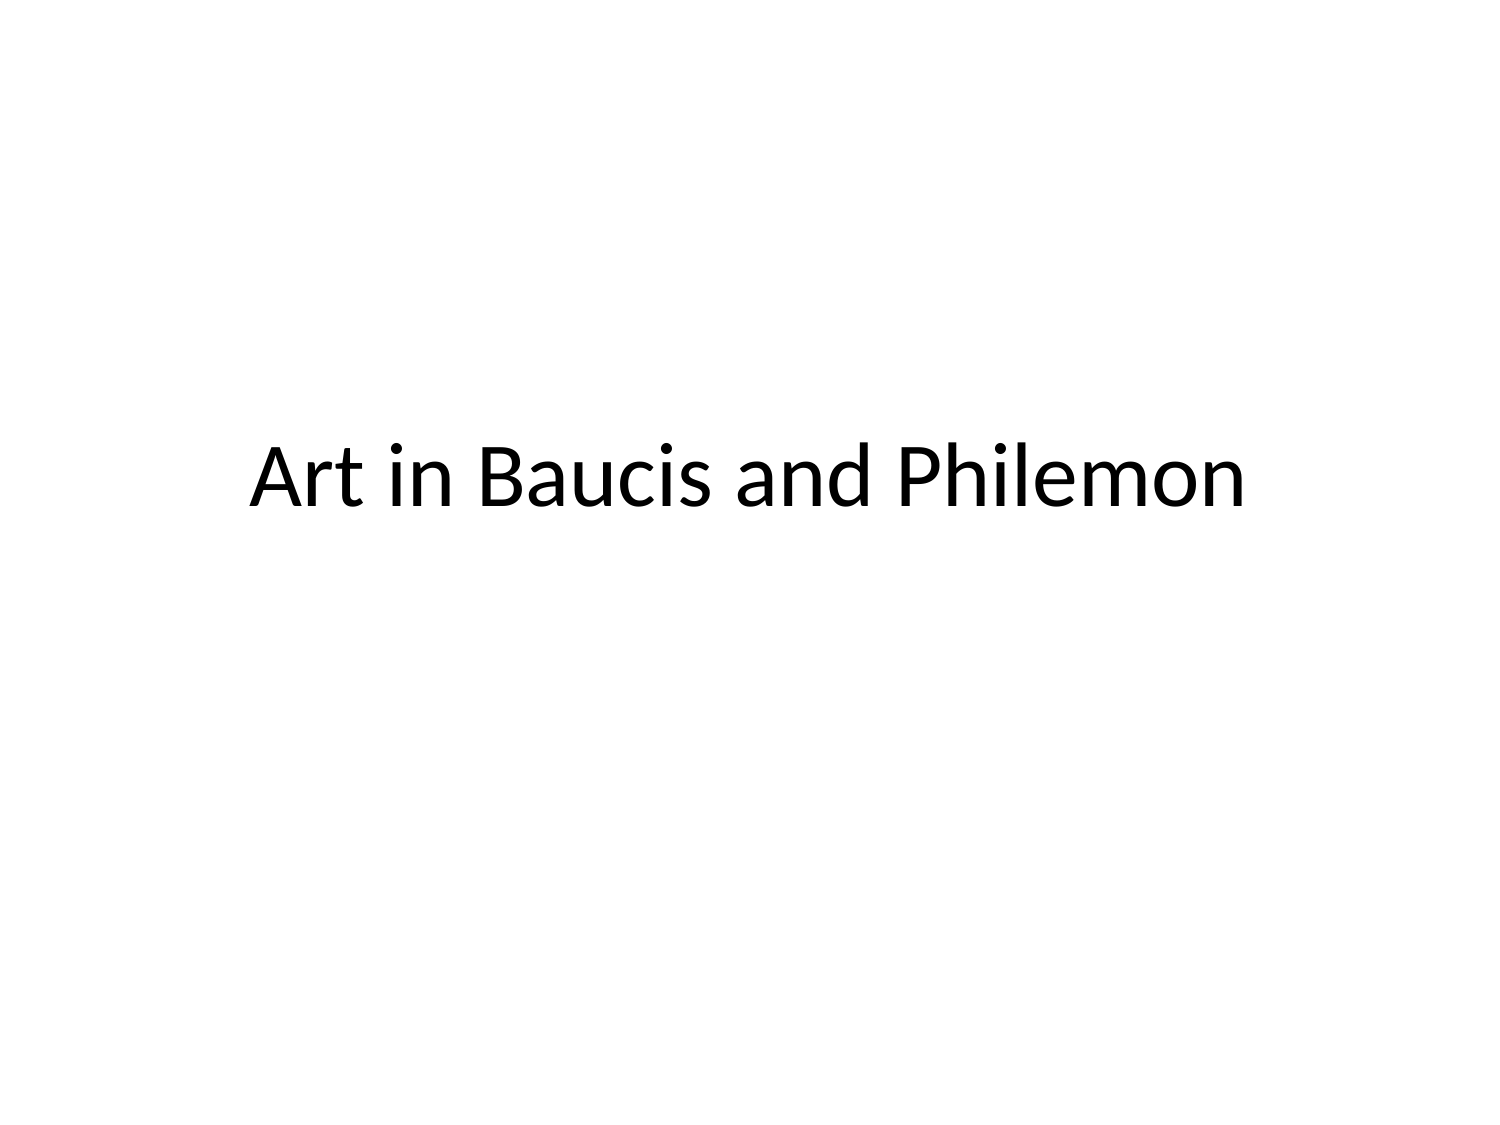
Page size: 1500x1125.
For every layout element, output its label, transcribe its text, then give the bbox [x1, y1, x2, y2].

title Art in Baucis and Philemon [112, 349, 1388, 591]
